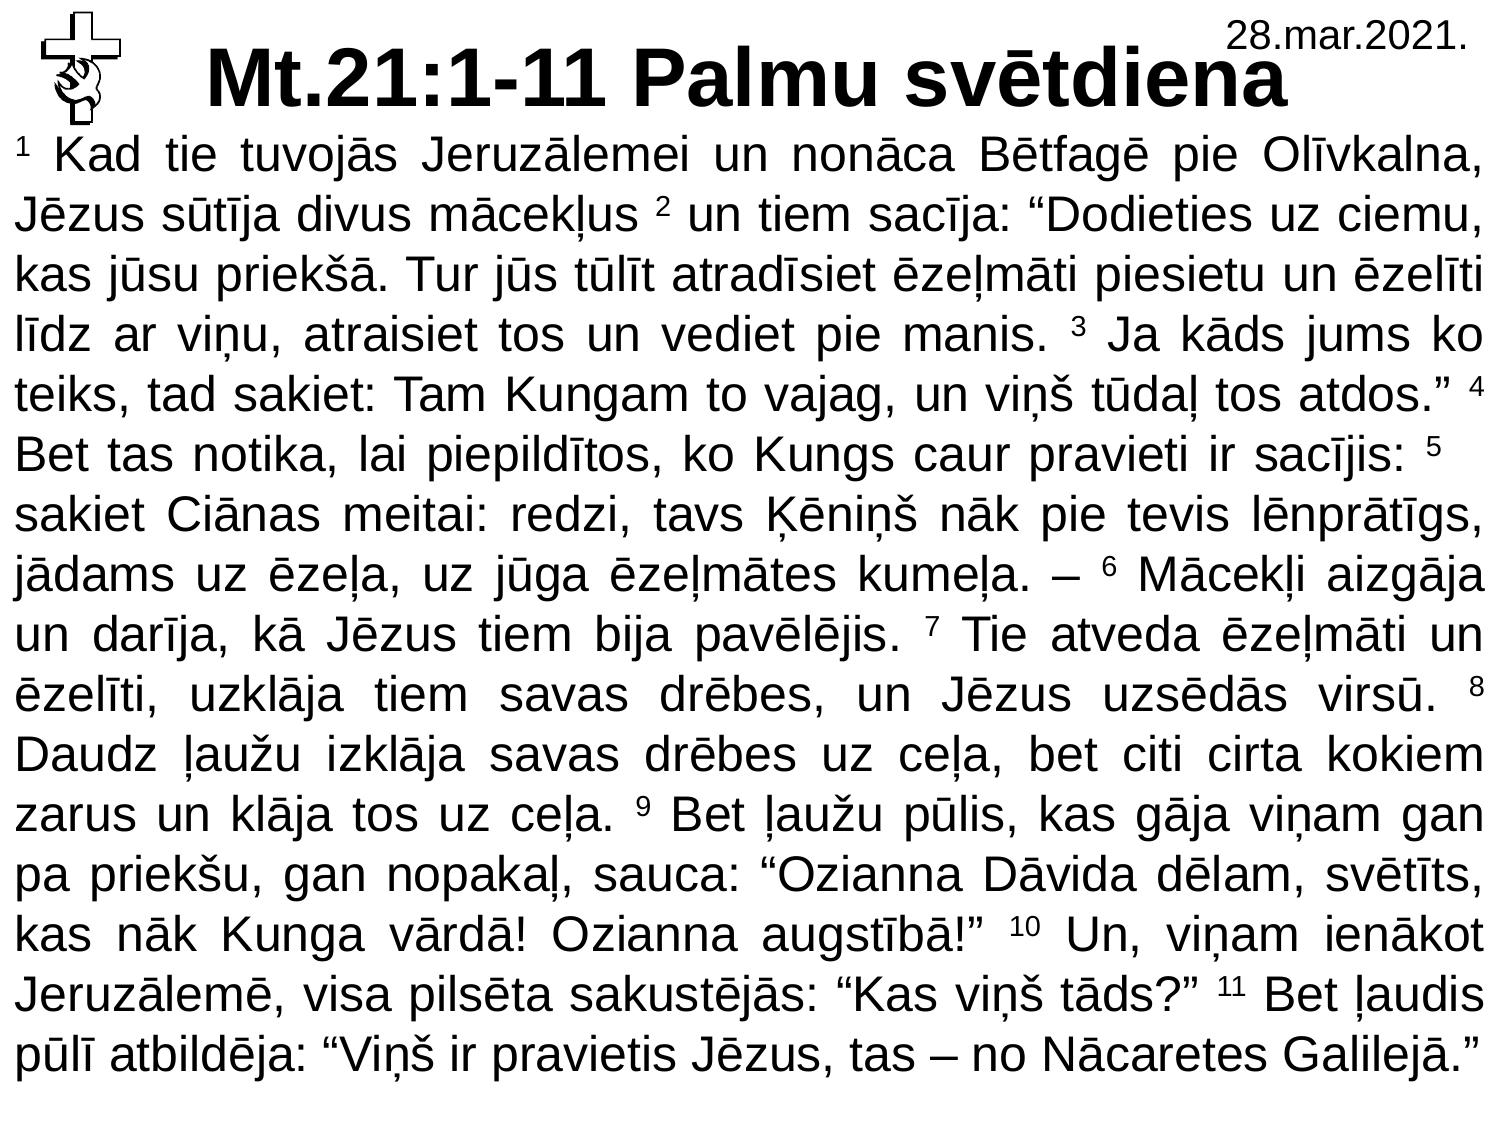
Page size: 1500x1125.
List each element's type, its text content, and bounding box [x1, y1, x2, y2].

title Mt.21:1-11 Palmu svētdiena [29, 0, 1466, 113]
text_box 1 Kad tie tuvojās Jeruzālemei un nonāca Bētfagē pie Olīvkalna, Jēzus sūtīja divus mācekļus 2 un tiem sacīja: “Dodieties uz ciemu, kas jūsu priekšā. Tur jūs tūlīt atradīsiet ēzeļmāti piesietu un ēzelīti līdz ar viņu, atraisiet tos un vediet pie manis. 3 Ja kāds jums ko teiks, tad sakiet: Tam Kungam to vajag, un viņš tūdaļ tos atdos.” 4 Bet tas notika, lai piepildītos, ko Kungs caur pravieti ir sacījis: 5 sakiet Ciānas meitai: redzi, tavs Ķēniņš nāk pie tevis lēnprātīgs, jādams uz ēzeļa, uz jūga ēzeļmātes kumeļa. – 6 Mācekļi aizgāja un darīja, kā Jēzus tiem bija pavēlējis. 7 Tie atveda ēzeļmāti un ēzelīti, uzklāja tiem savas drēbes, un Jēzus uzsēdās virsū. 8 Daudz ļaužu izklāja savas drēbes uz ceļa, bet citi cirta kokiem zarus un klāja tos uz ceļa. 9 Bet ļaužu pūlis, kas gāja viņam gan pa priekšu, gan nopakaļ, sauca: “Ozianna Dāvida dēlam, svētīts, kas nāk Kunga vārdā! Ozianna augstībā!” 10 Un, viņam ienākot Jeruzālemē, visa pilsēta sakustējās: “Kas viņš tāds?” 11 Bet ļaudis pūlī atbildēja: “Viņš ir pravietis Jēzus, tas – no Nācaretes Galilejā.” [0, 113, 1500, 1089]
picture [40, 11, 122, 126]
text_box 28.mar.2021. [1210, 0, 1500, 65]
